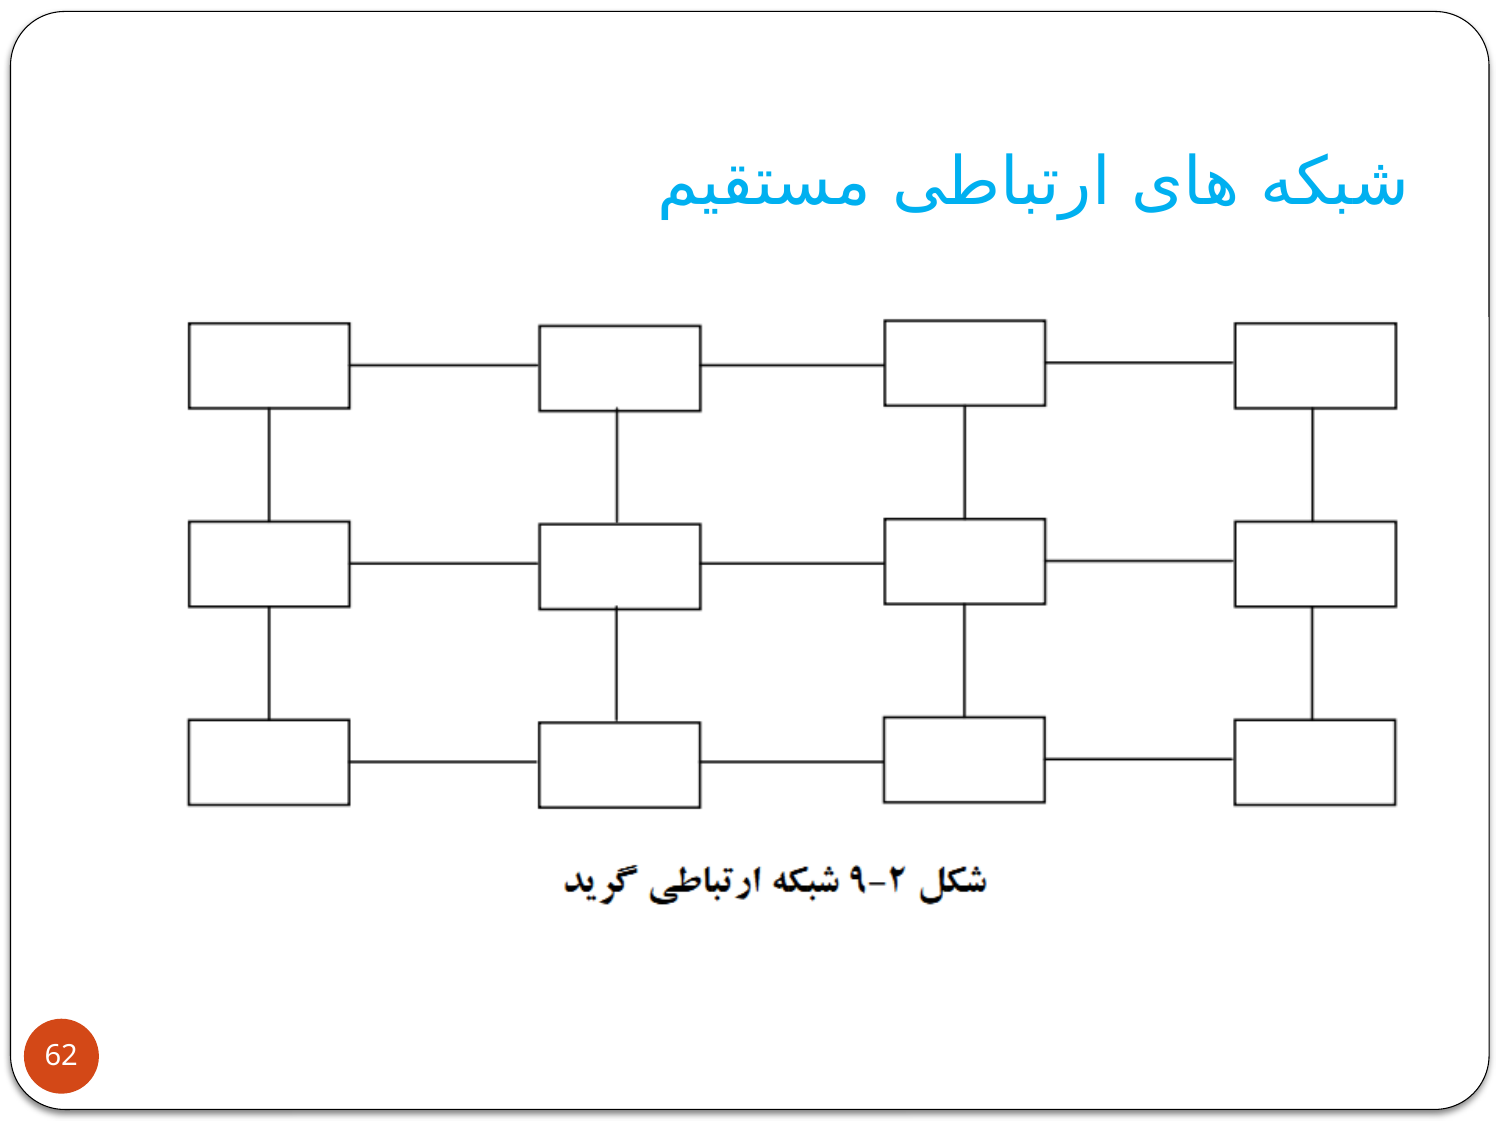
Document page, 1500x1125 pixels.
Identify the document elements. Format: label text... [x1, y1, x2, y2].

slide_number 62 [23, 1018, 99, 1094]
title شبکه های ارتباطی مستقیم [150, 45, 1425, 233]
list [156, 285, 1419, 940]
